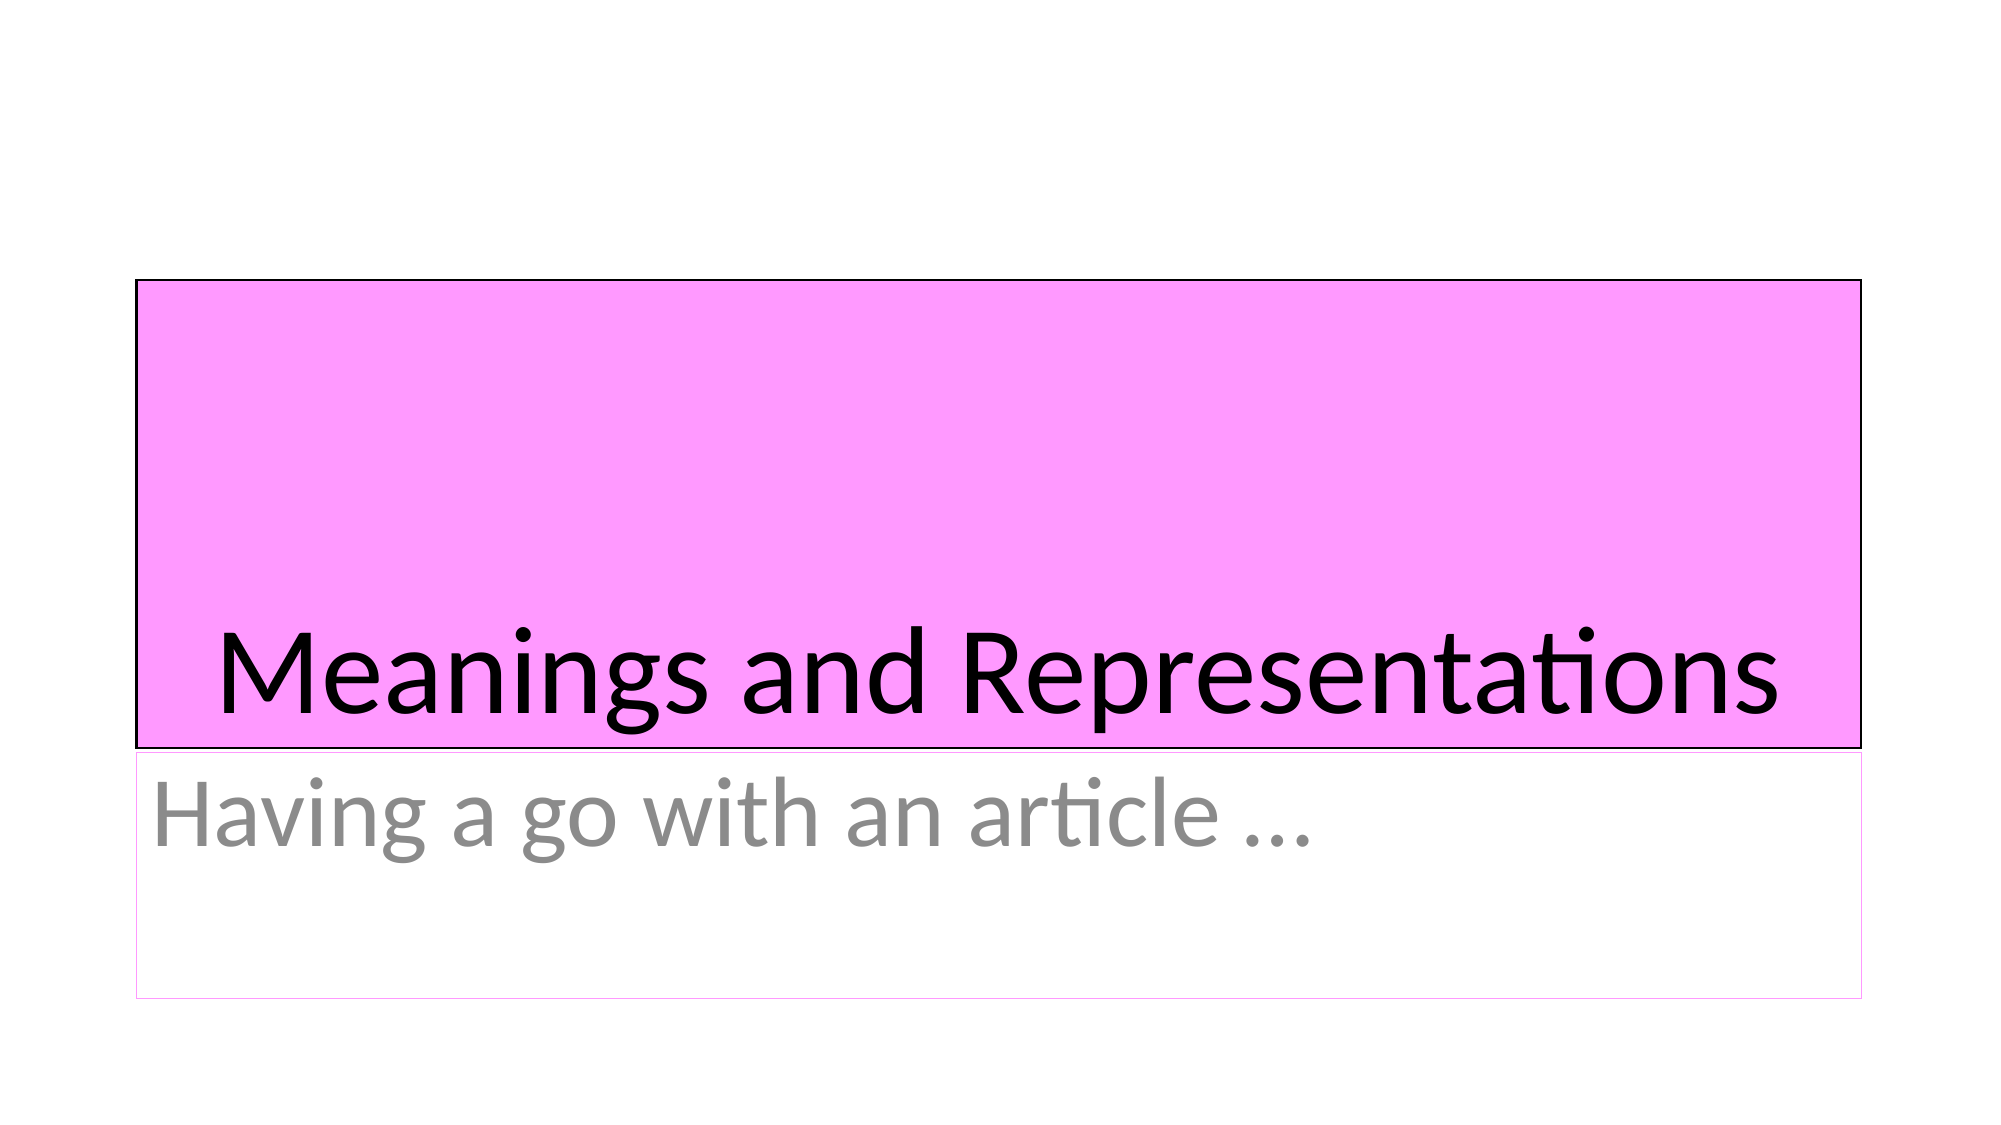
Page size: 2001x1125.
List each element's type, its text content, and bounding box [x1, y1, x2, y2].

title Meanings and Representations [135, 279, 1862, 749]
list Having a go with an article … [136, 752, 1862, 999]
